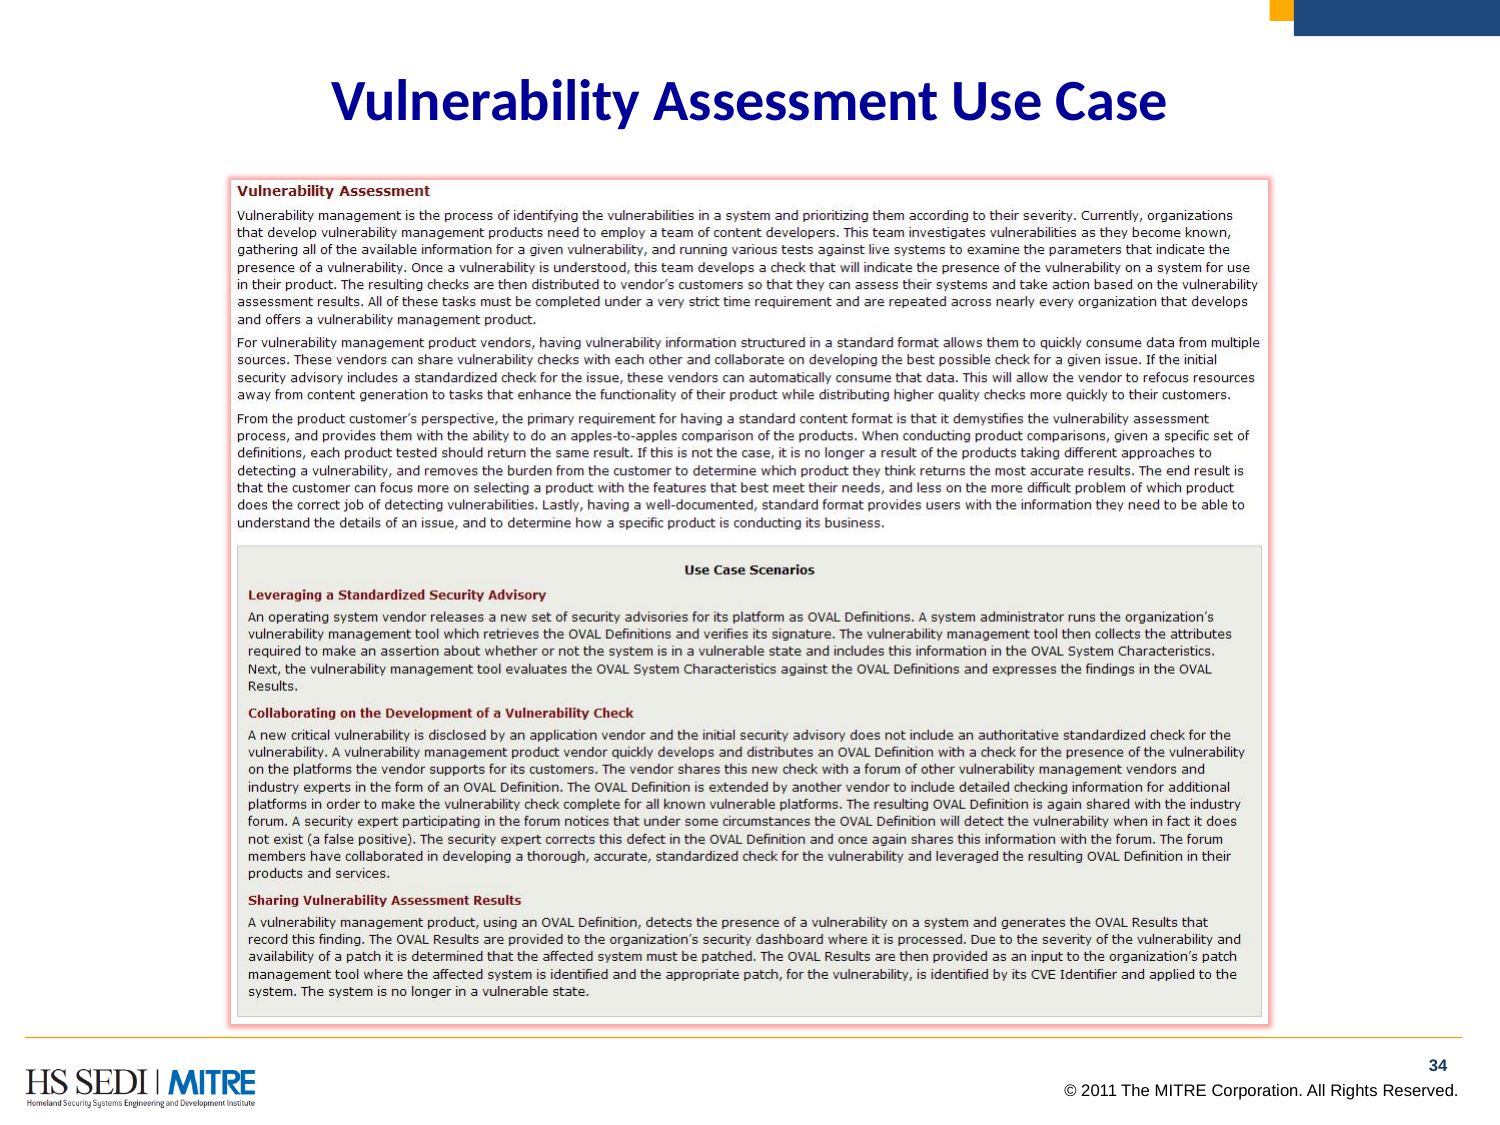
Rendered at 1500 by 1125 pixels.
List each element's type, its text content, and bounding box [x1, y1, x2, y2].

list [231, 180, 1269, 1024]
title Vulnerability Assessment Use Case [43, 62, 1457, 151]
slide_number 33 [1374, 1049, 1463, 1076]
picture [20, 1058, 271, 1122]
